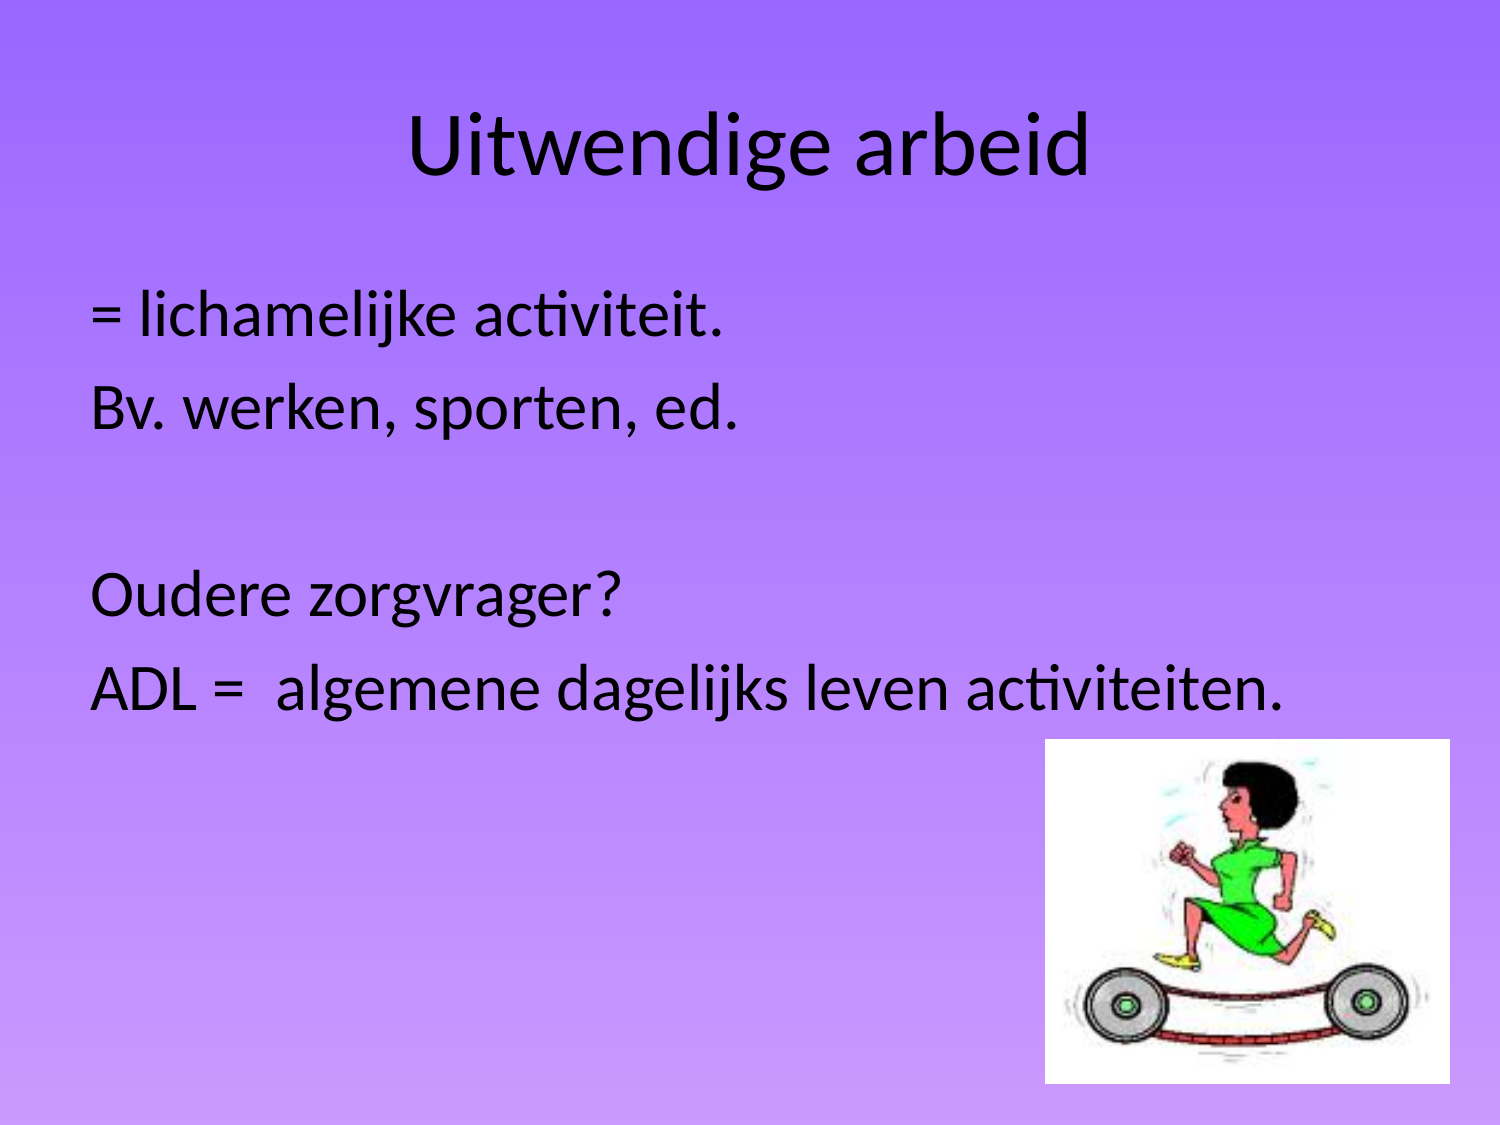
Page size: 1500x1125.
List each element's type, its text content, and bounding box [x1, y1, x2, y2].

picture [1045, 739, 1450, 1084]
list = lichamelijke activiteit. Bv. werken, sporten, ed. Oudere zorgvrager? ADL = algemene dagelijks leven activiteiten. [75, 262, 1425, 1005]
title Uitwendige arbeid [75, 45, 1425, 233]
